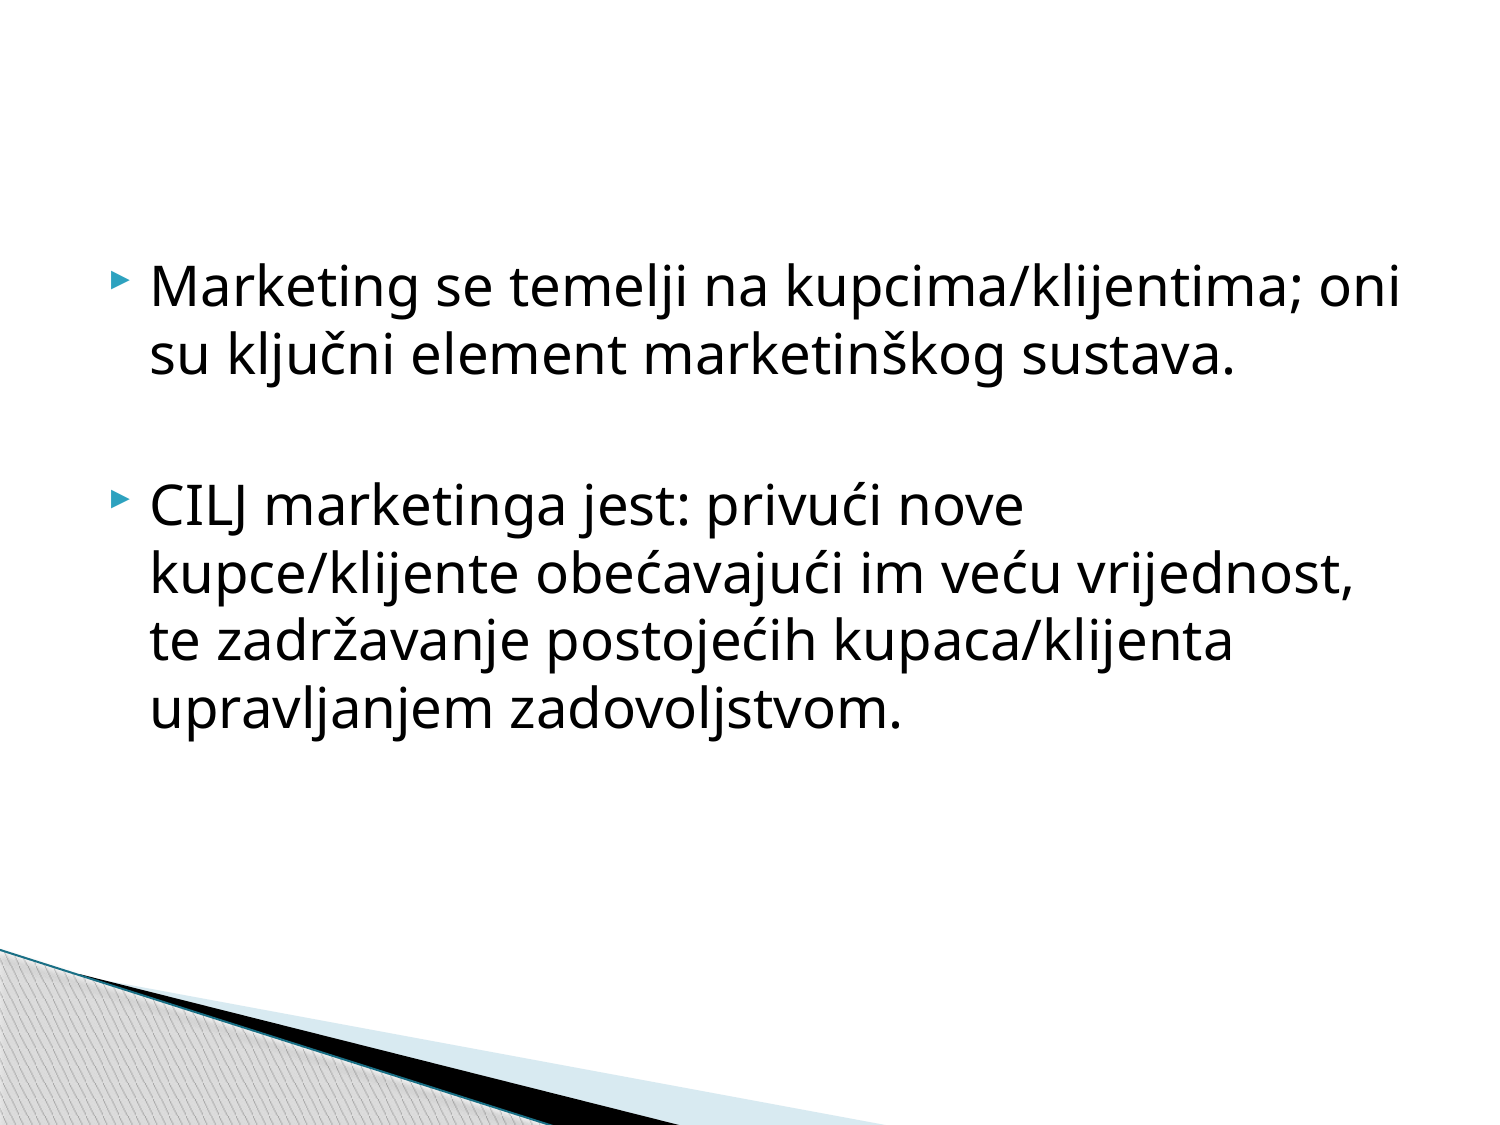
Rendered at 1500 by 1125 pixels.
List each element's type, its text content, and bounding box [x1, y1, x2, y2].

list Marketing se temelji na kupcima/klijentima; oni su ključni element marketinškog sustava. CILJ marketinga jest: privući nove kupce/klijente obećavajući im veću vrijednost, te zadržavanje postojećih kupaca/klijenta upravljanjem zadovoljstvom. [74, 242, 1426, 986]
